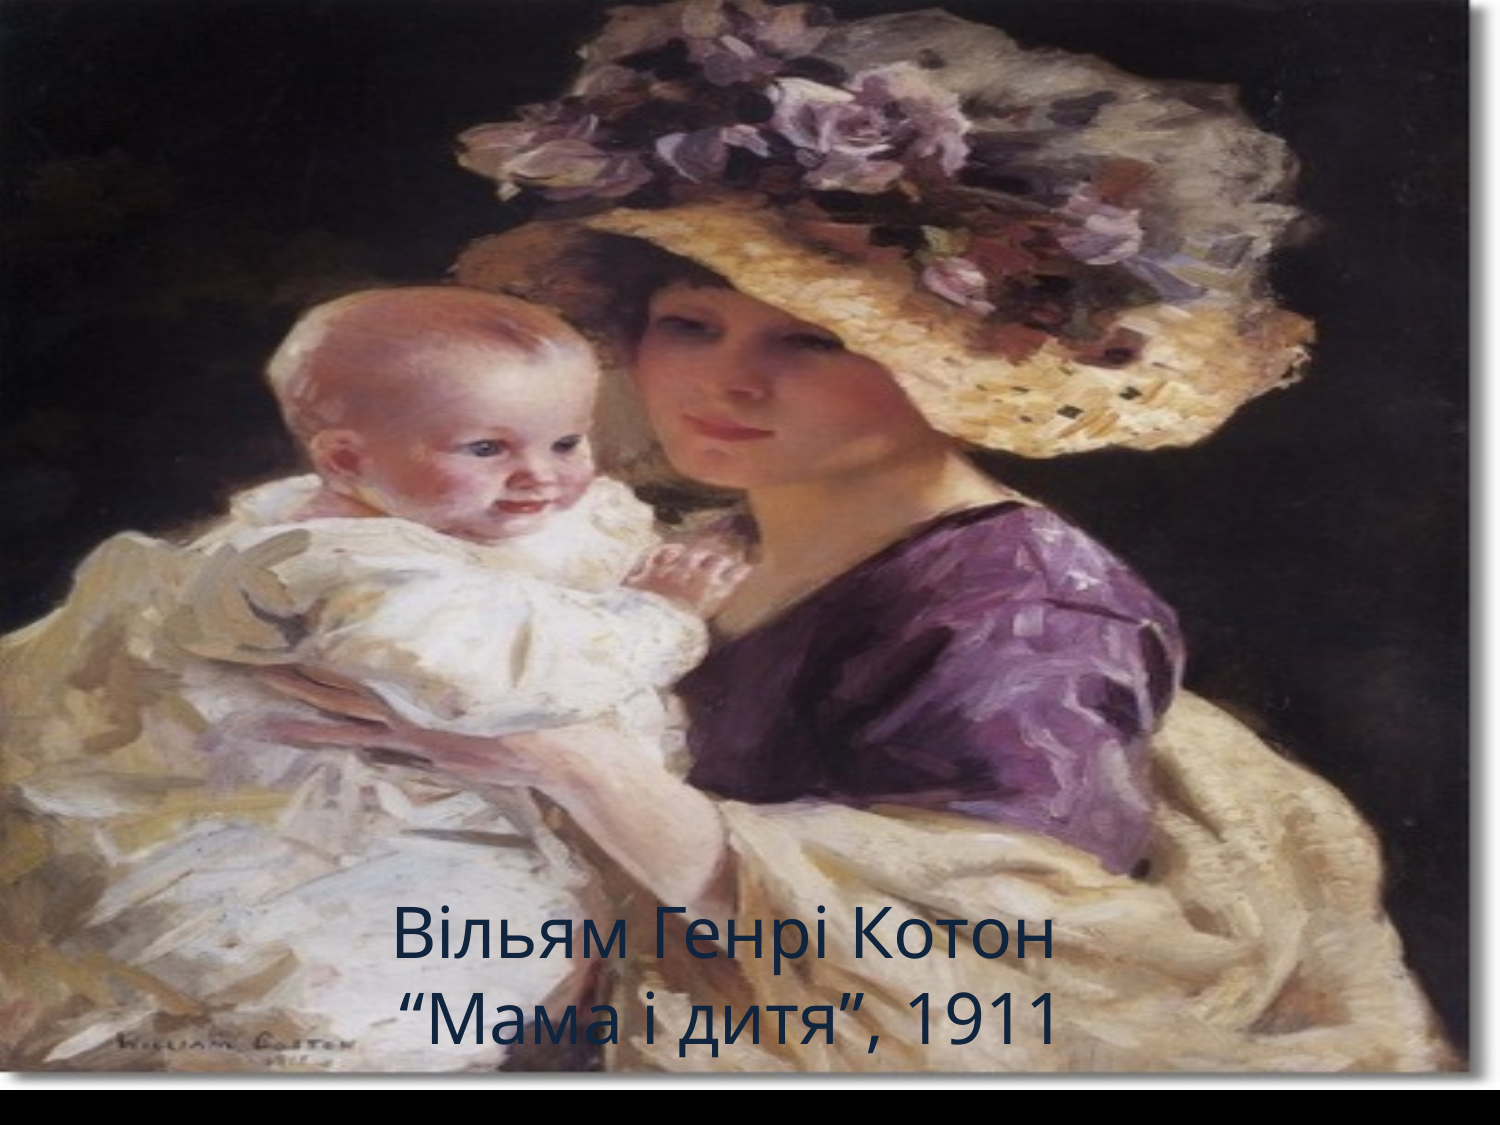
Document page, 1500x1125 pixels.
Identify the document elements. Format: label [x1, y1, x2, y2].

list [0, 0, 1500, 1091]
